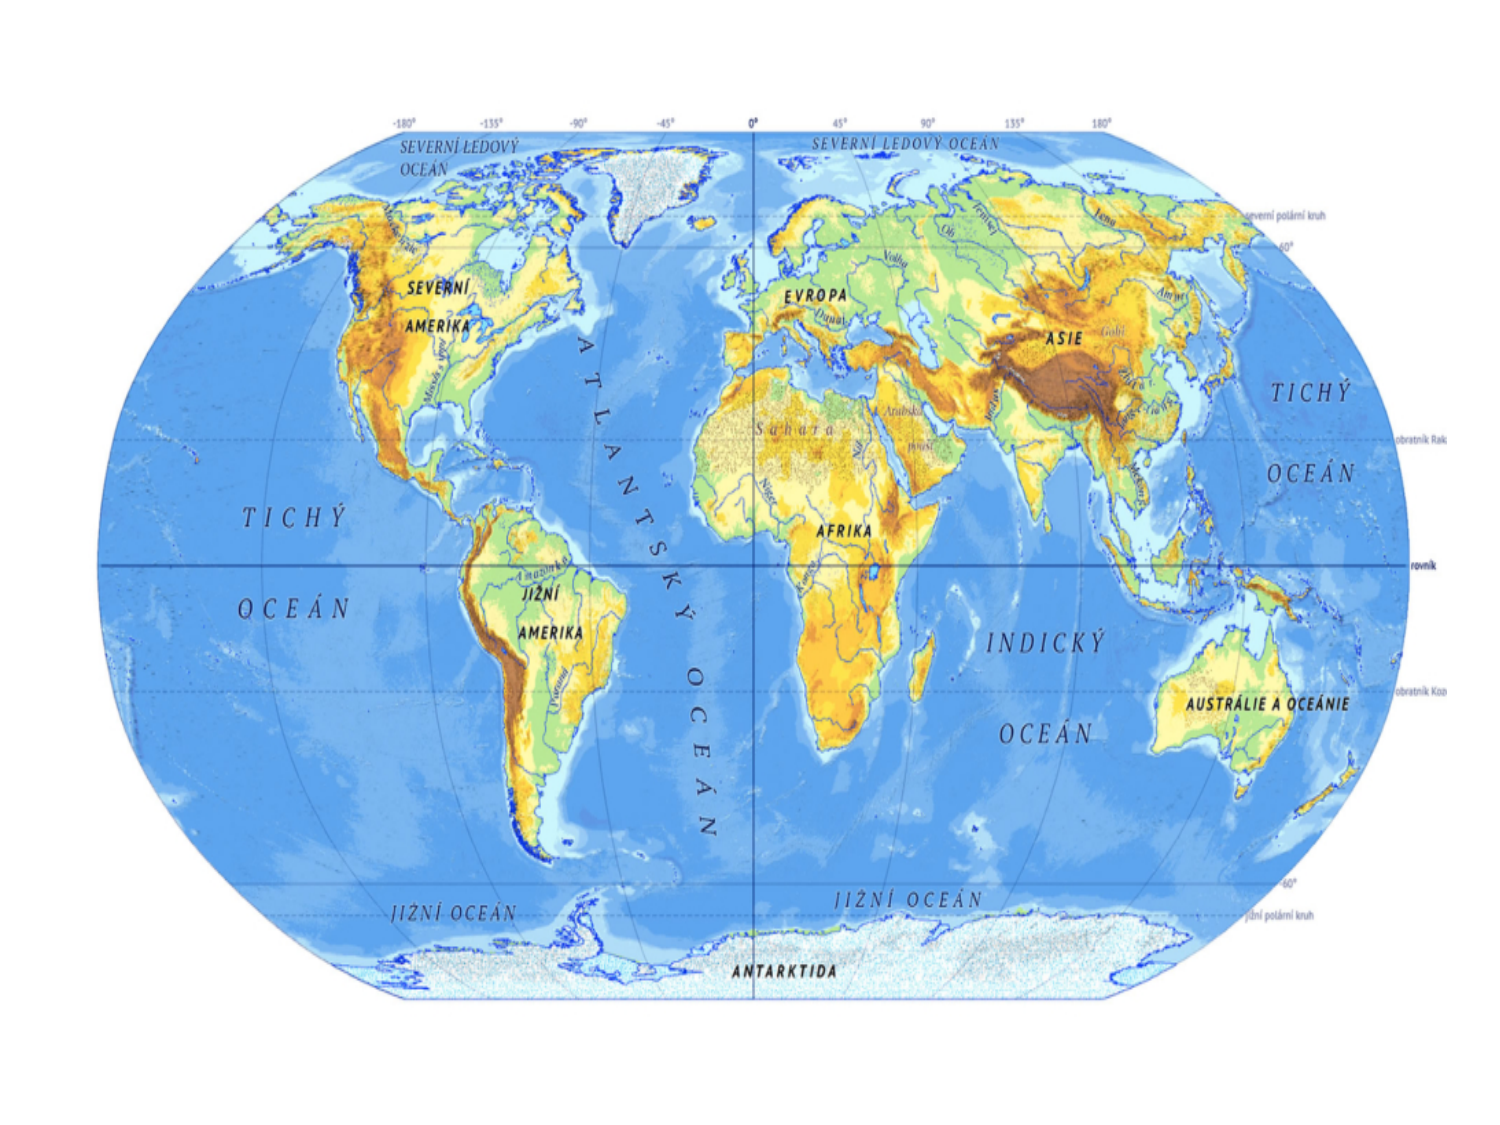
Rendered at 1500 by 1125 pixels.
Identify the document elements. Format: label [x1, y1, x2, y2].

picture [88, 15, 1448, 1123]
